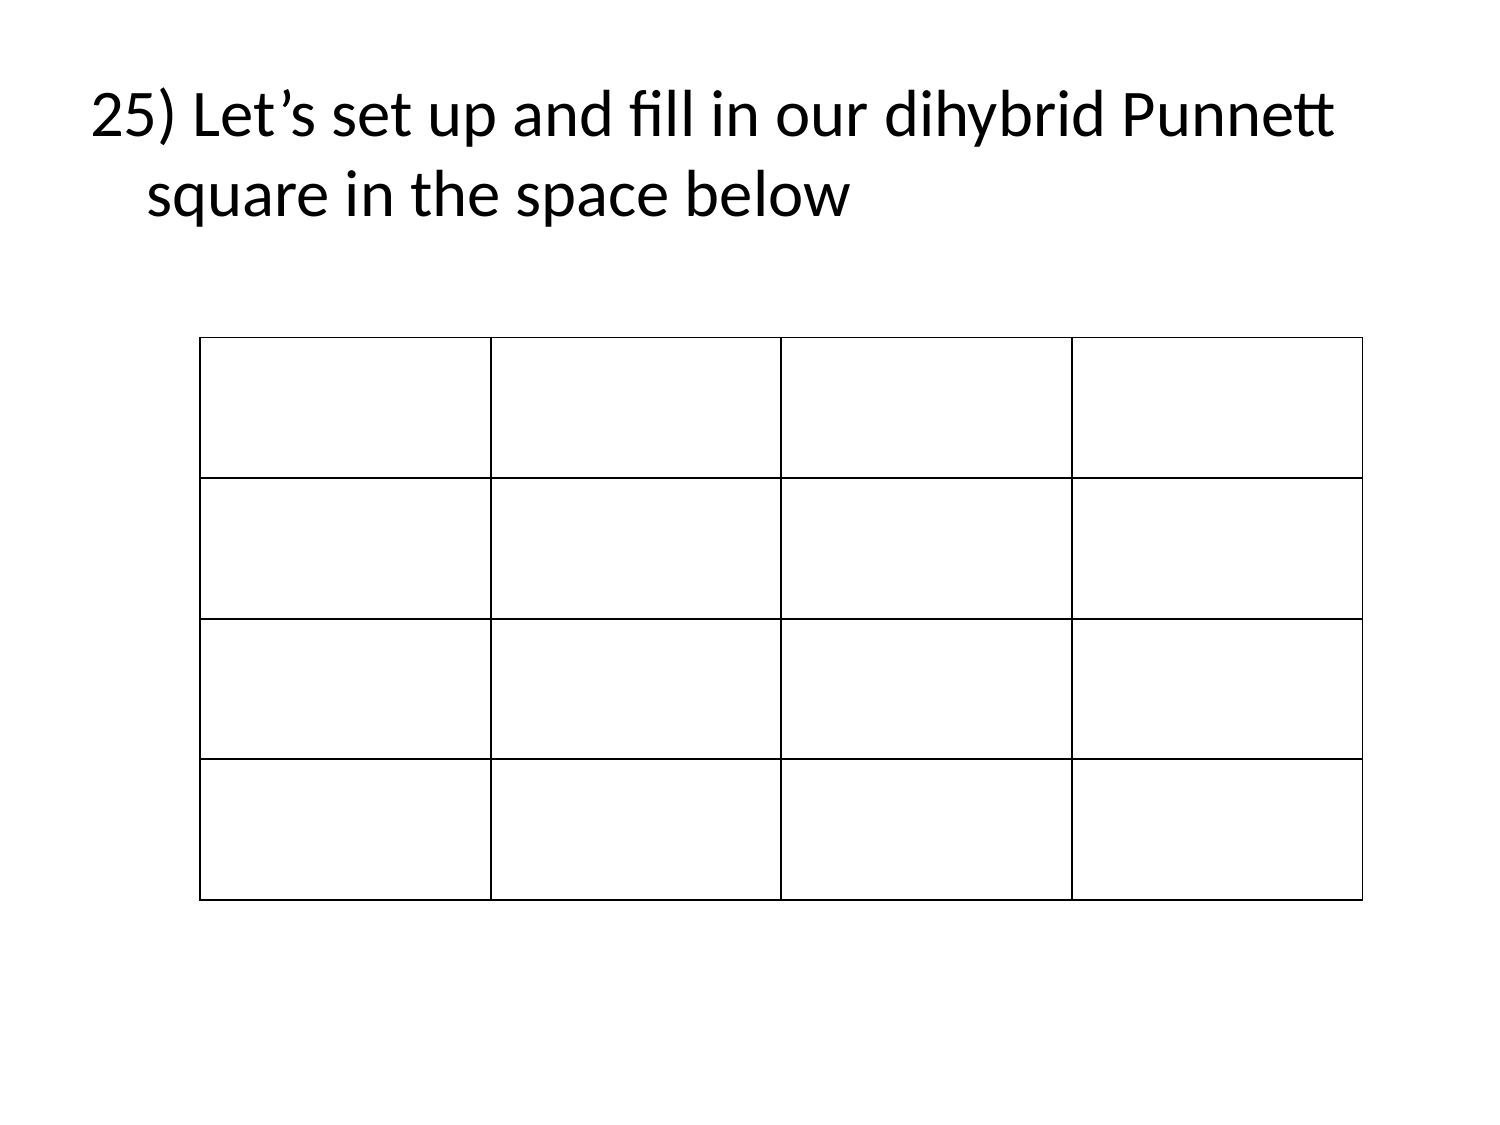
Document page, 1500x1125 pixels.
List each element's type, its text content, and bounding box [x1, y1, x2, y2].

table_cell [782, 479, 1071, 618]
table_cell [201, 479, 490, 618]
table_cell [1073, 620, 1362, 758]
table_cell [782, 620, 1071, 758]
table_cell [201, 760, 490, 899]
table_header [201, 338, 490, 477]
table_cell [492, 620, 780, 758]
table_cell [1073, 479, 1362, 618]
table_cell [1073, 760, 1362, 899]
table_cell [492, 760, 780, 899]
list 25) Let’s set up and fill in our dihybrid Punnett square in the space below [75, 62, 1425, 388]
table_cell [201, 620, 490, 758]
table_header [1073, 338, 1362, 477]
table_cell [492, 479, 780, 618]
table_header [782, 338, 1071, 477]
table_header [492, 338, 780, 477]
table_cell [782, 760, 1071, 899]
